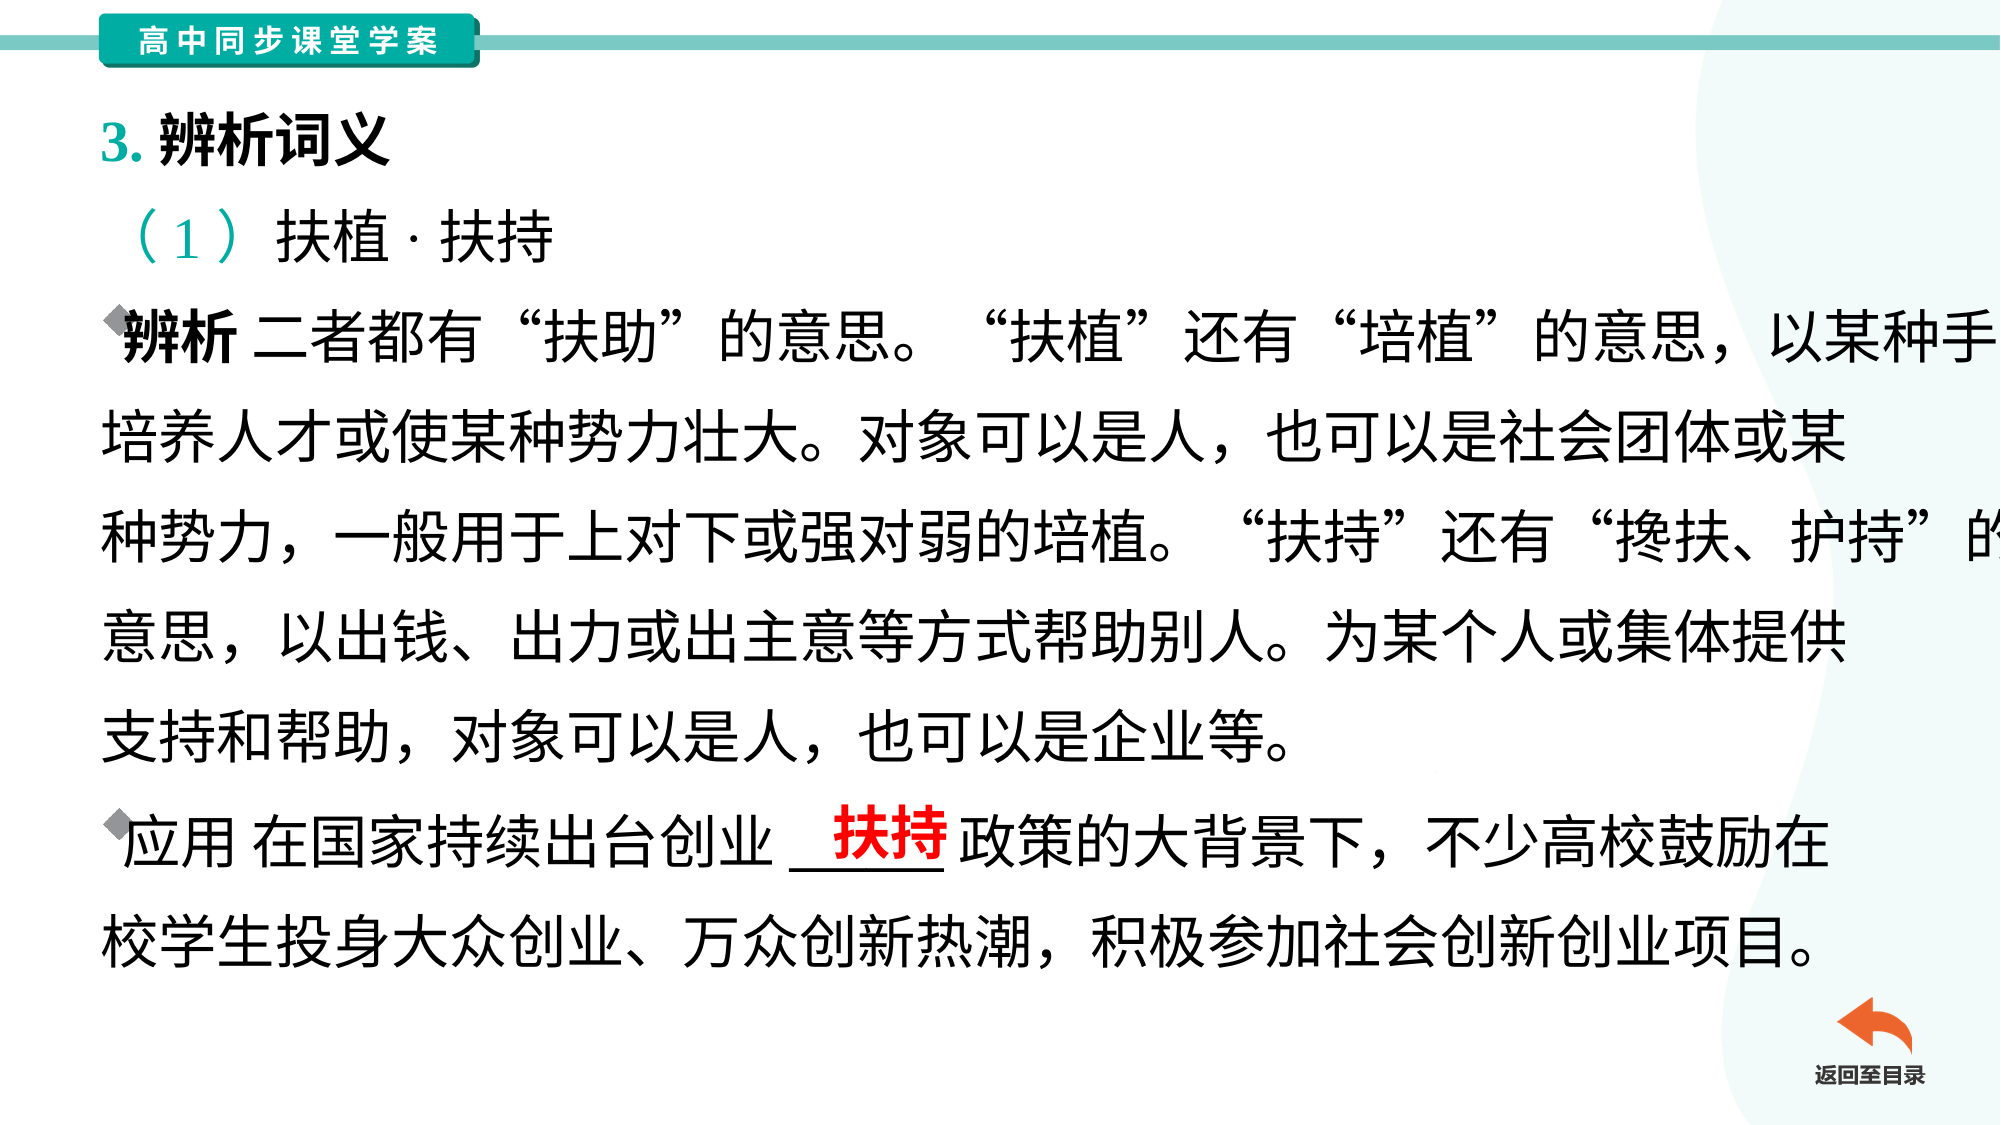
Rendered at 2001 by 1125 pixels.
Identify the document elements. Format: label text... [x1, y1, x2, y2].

picture [0, 0, 2000, 1125]
text_box 辨析 二者都有“扶助”的意思。“扶植”还有“培植”的意思，以某种手段 培养人才或使某种势力壮大。对象可以是人，也可以是社会团体或某 种势力，一般用于上对下或强对弱的培植。“扶持”还有“搀扶、护持”的 意思，以出钱、出力或出主意等方式帮助别人。为某个人或集体提供 支持和帮助，对象可以是人，也可以是企业等。 [100, 270, 1899, 771]
text_box 3.辨析词义 [100, 76, 1899, 173]
text_box 扶持 [810, 769, 971, 866]
text_box 应用 在国家持续出台创业______政策的大背景下，不少高校鼓励在 校学生投身大众创业、万众创新热潮，积极参加社会创新创业项目。 [100, 774, 1899, 975]
text_box （1）扶植·扶持 [100, 174, 1899, 270]
